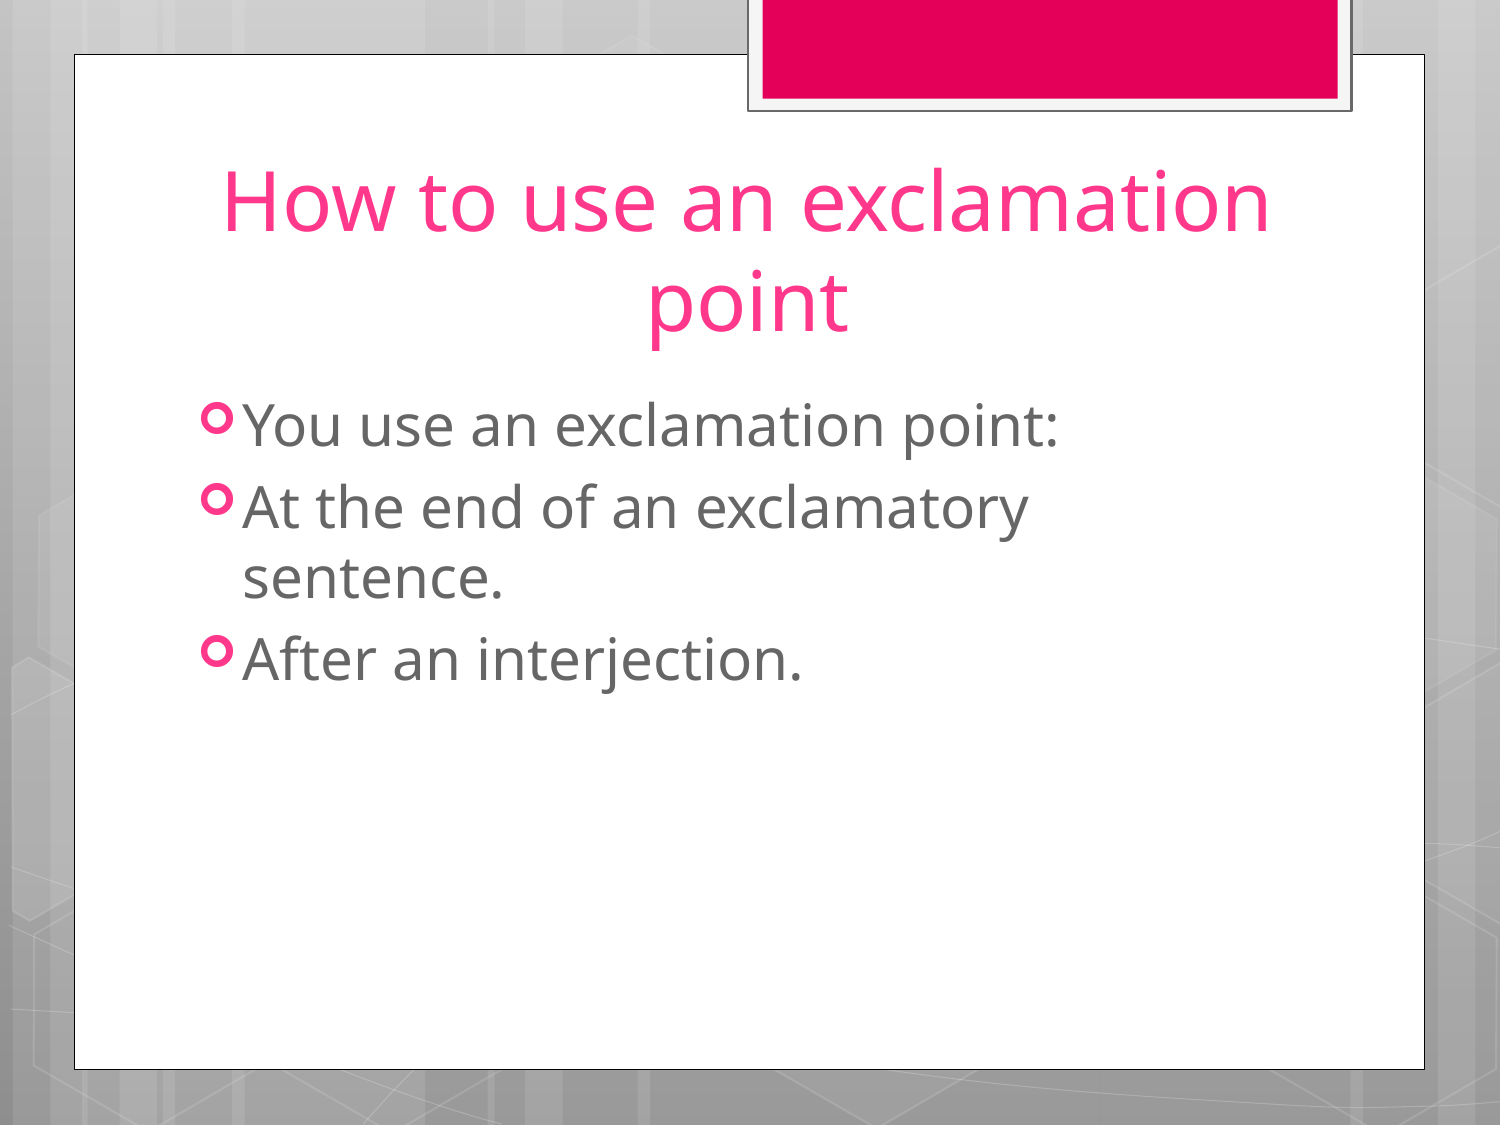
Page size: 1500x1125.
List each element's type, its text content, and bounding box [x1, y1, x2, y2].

title How to use an exclamation point [171, 168, 1324, 357]
list You use an exclamation point: At the end of an exclamatory sentence. After an interjection. [171, 381, 1283, 957]
